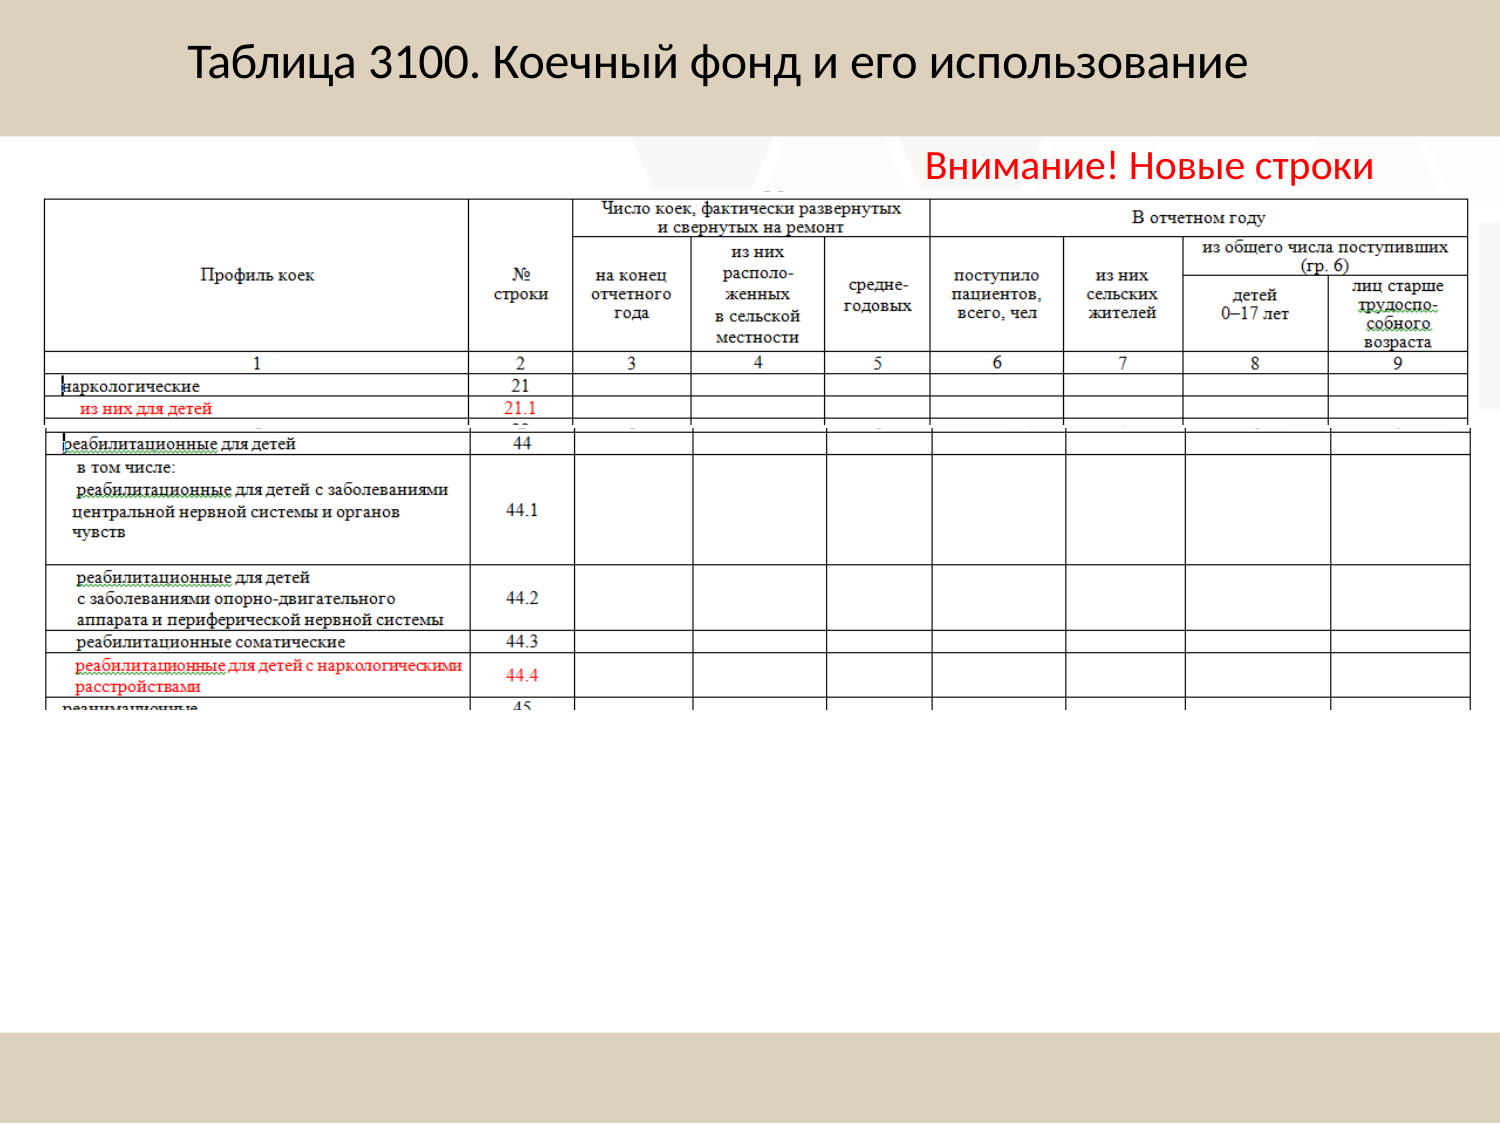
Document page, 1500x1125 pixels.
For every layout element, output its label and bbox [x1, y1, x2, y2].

text_box [0, 0, 1500, 1125]
picture [20, 191, 1480, 425]
picture [26, 428, 1482, 710]
